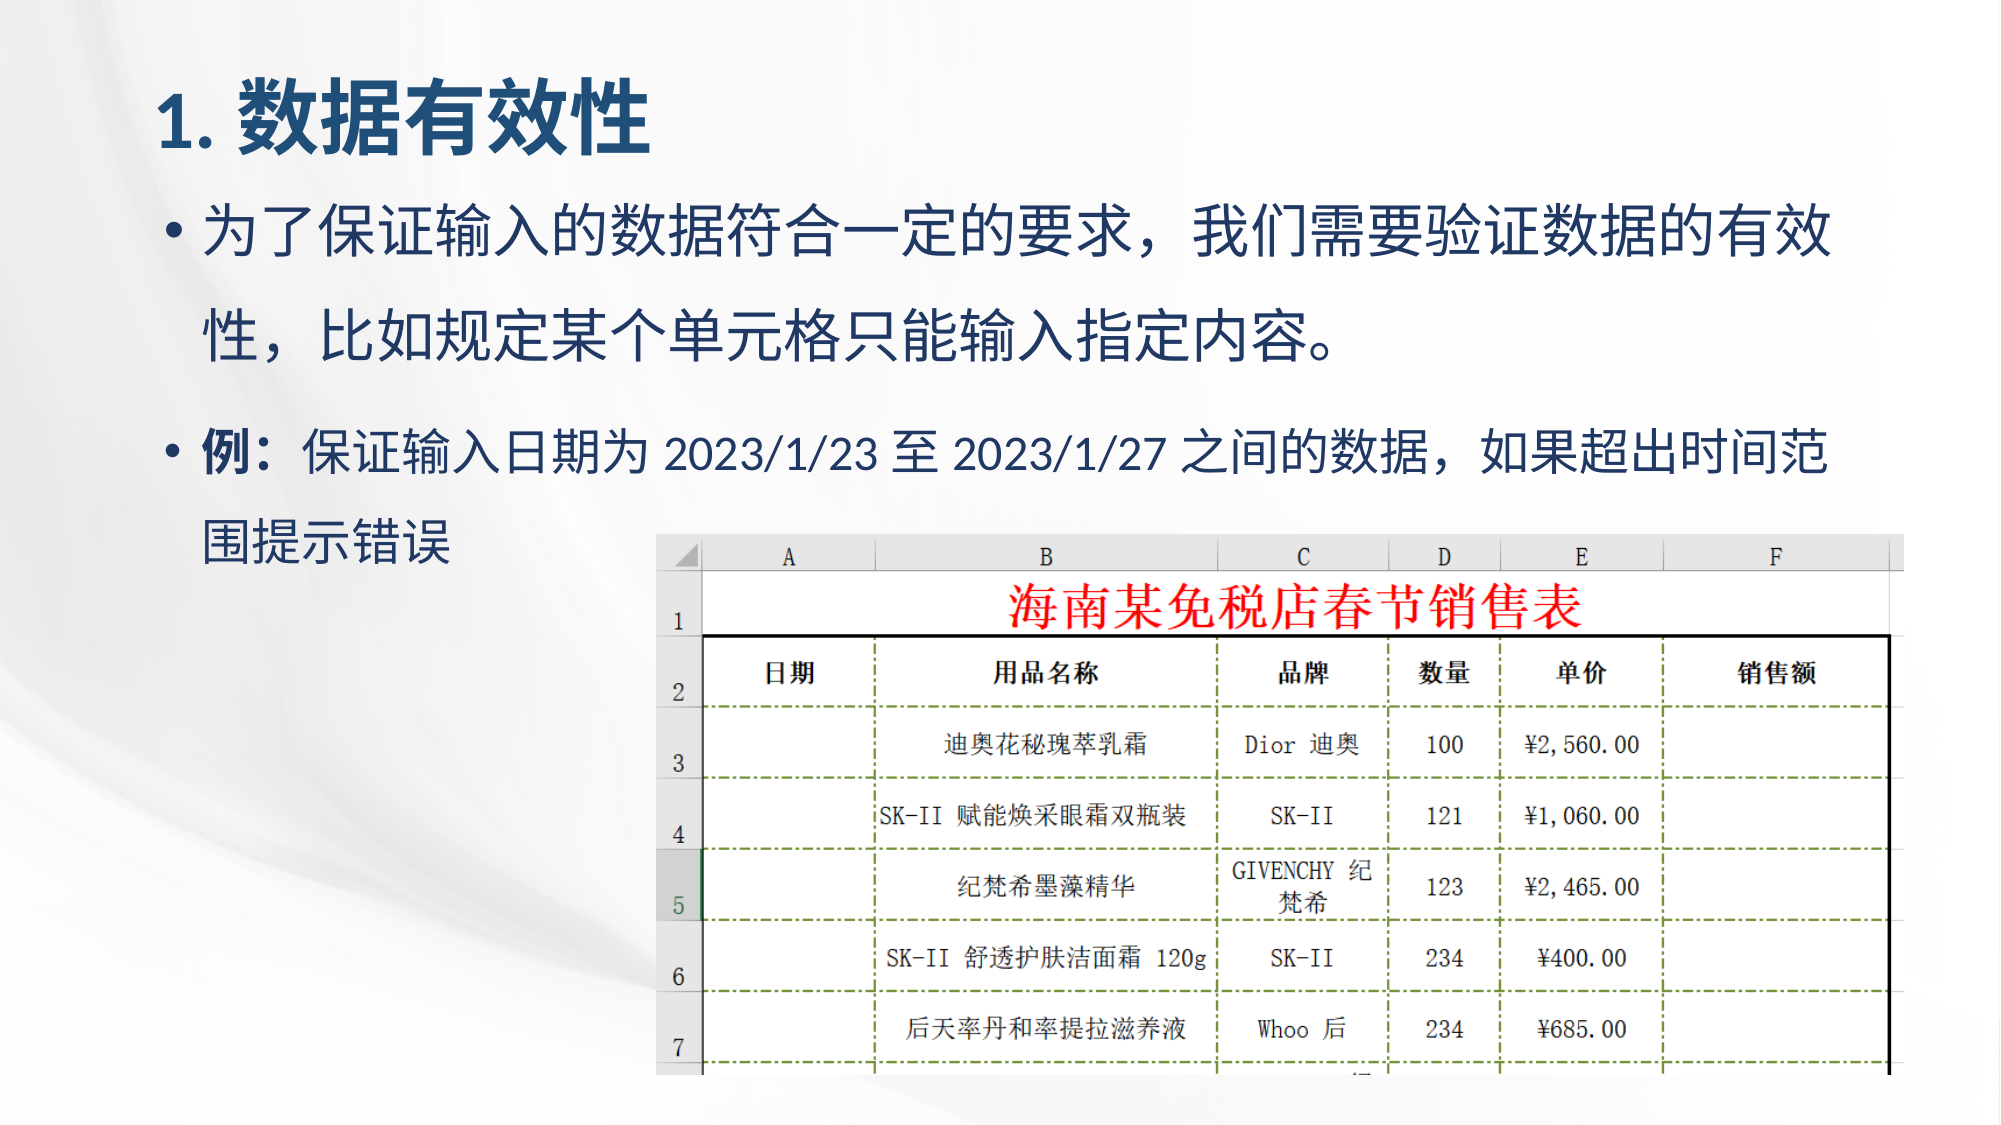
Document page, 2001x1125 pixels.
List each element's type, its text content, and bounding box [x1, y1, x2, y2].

list 为了保证输入的数据符合一定的要求，我们需要验证数据的有效性，比如规定某个单元格只能输入指定内容。 例：保证输入日期为2023/1/23至2023/1/27之间的数据，如果超出时间范围提示错误 [148, 152, 1874, 973]
title 1.数据有效性 [137, 59, 1863, 184]
picture [656, 534, 1904, 1075]
